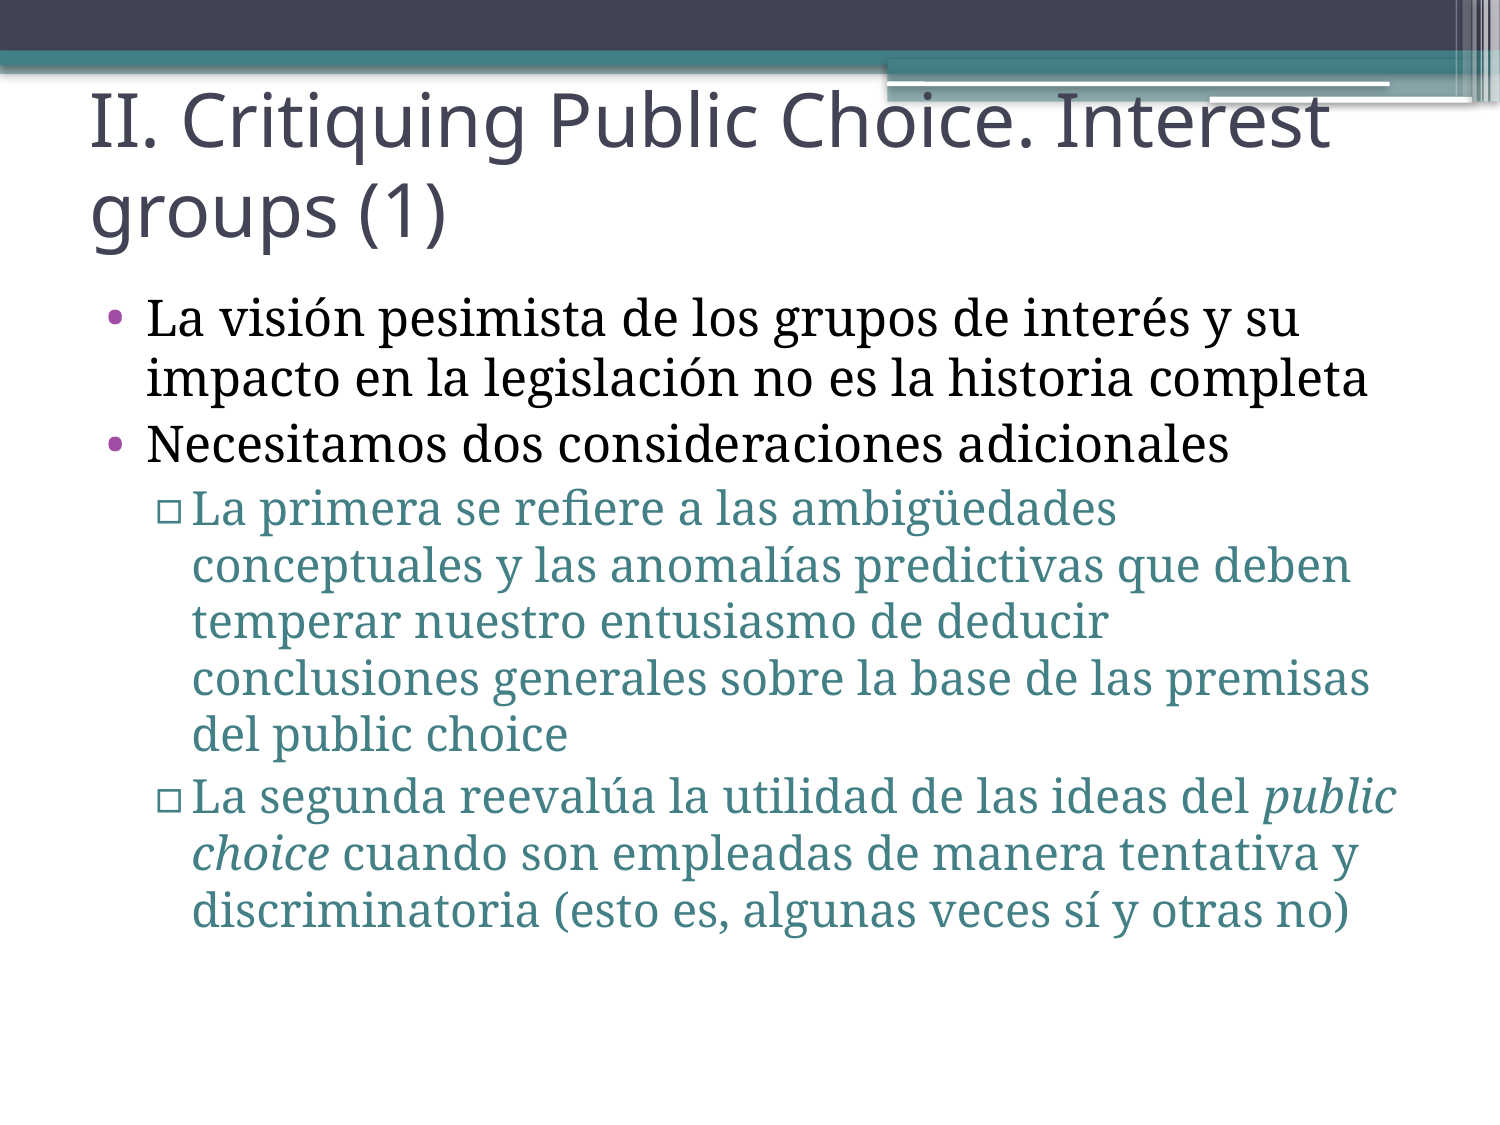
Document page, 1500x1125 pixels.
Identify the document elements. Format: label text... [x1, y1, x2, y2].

title II. Critiquing Public Choice. Interest groups (1) [75, 75, 1425, 250]
list La visión pesimista de los grupos de interés y su impacto en la legislación no es la historia completa Necesitamos dos consideraciones adicionales La primera se refiere a las ambigüedades conceptuales y las anomalías predictivas que deben temperar nuestro entusiasmo de deducir conclusiones generales sobre la base de las premisas del public choice La segunda reevalúa la utilidad de las ideas del public choice cuando son empleadas de manera tentativa y discriminatoria (esto es, algunas veces sí y otras no) [75, 277, 1425, 988]
